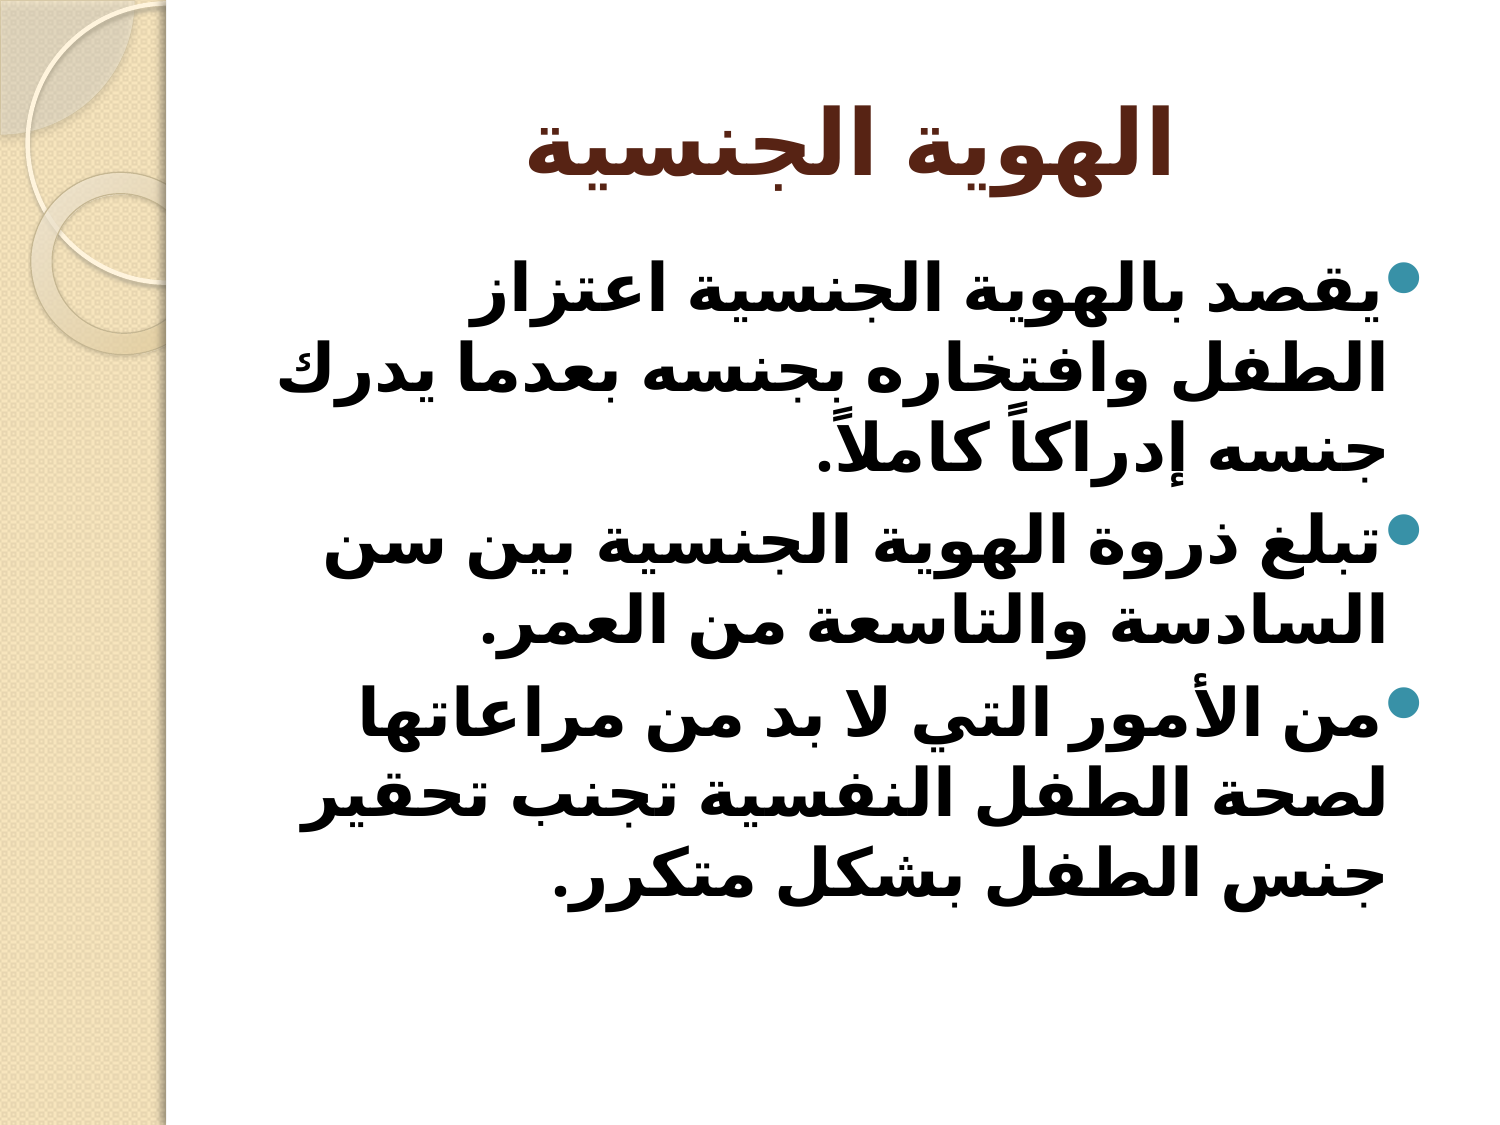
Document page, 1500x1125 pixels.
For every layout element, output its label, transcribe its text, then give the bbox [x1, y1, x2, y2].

list يقصد بالهوية الجنسية اعتزاز الطفل وافتخاره بجنسه بعدما يدرك جنسه إدراكاً كاملاً. تبلغ ذروة الهوية الجنسية بين سن السادسة والتاسعة من العمر. من الأمور التي لا بد من مراعاتها لصحة الطفل النفسية تجنب تحقير جنس الطفل بشكل متكرر. [235, 237, 1466, 1025]
title الهوية الجنسية [235, 45, 1466, 233]
